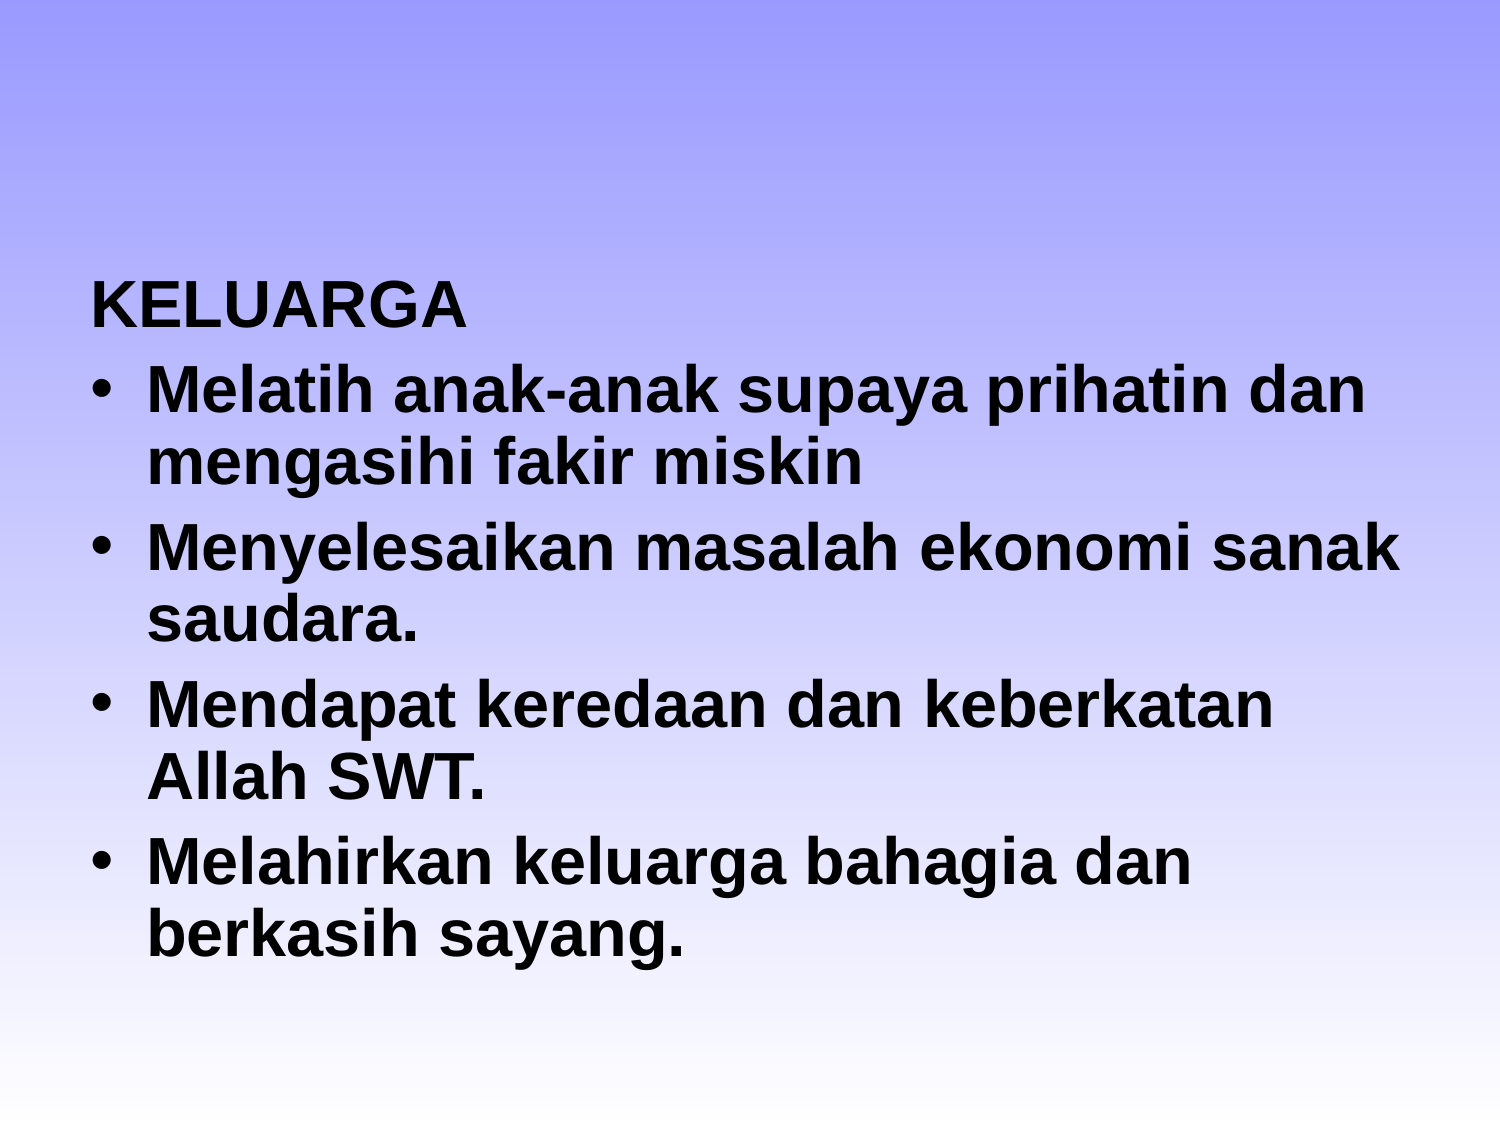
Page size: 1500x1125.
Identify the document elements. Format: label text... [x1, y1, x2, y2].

list KELUARGA Melatih anak-anak supaya prihatin dan mengasihi fakir miskin Menyelesaikan masalah ekonomi sanak saudara. Mendapat keredaan dan keberkatan Allah SWT. Melahirkan keluarga bahagia dan berkasih sayang. [75, 262, 1425, 1005]
